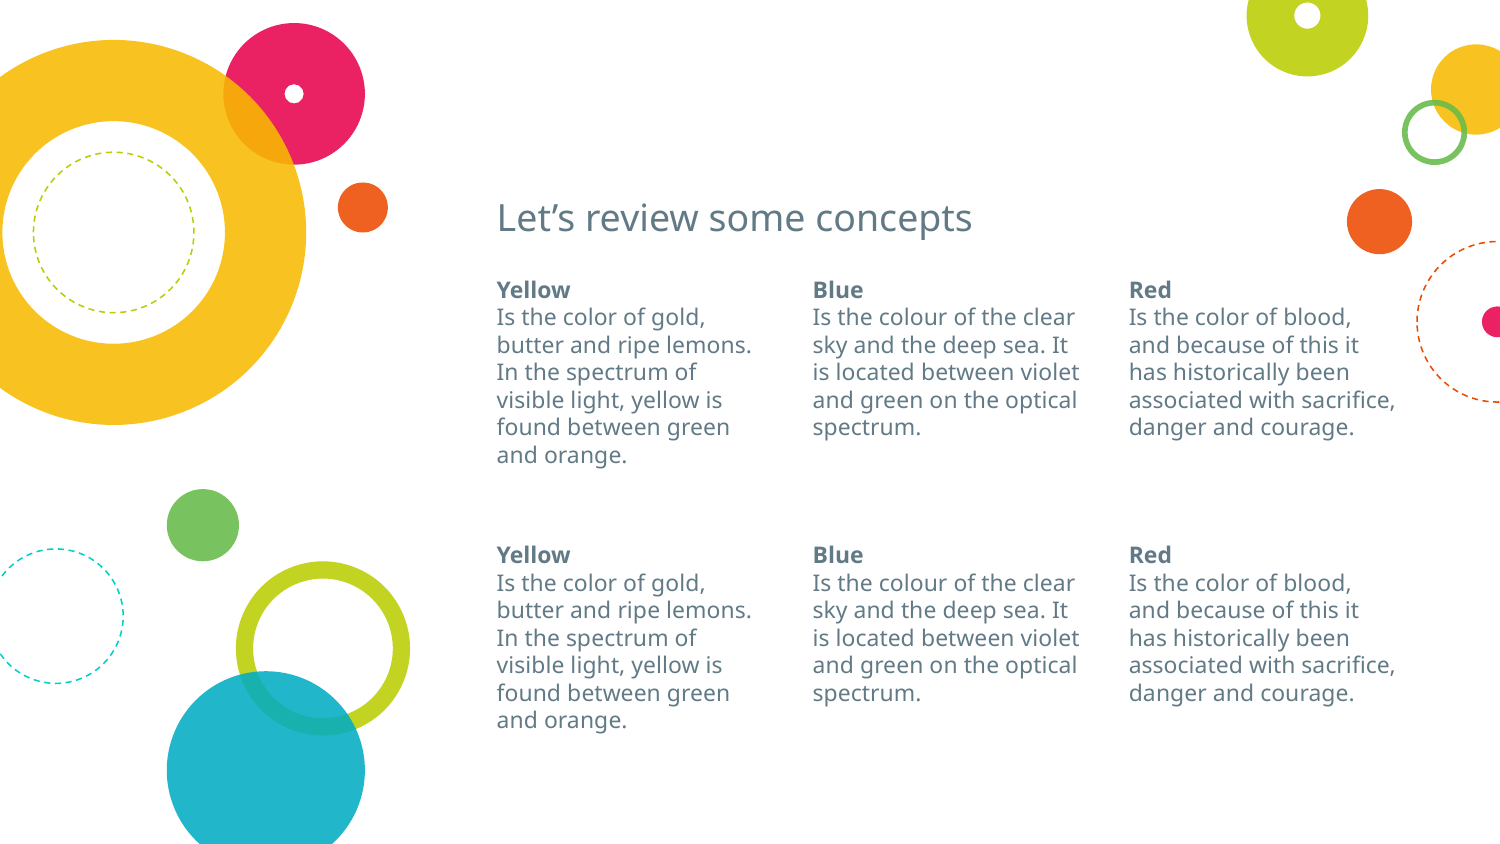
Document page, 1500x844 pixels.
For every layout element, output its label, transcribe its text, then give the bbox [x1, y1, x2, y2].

list Blue Is the colour of the clear sky and the deep sea. It is located between violet and green on the optical spectrum. [797, 525, 1099, 675]
list Yellow Is the color of gold, butter and ripe lemons. In the spectrum of visible light, yellow is found between green and orange. [481, 525, 783, 675]
title Let’s review some concepts [481, 149, 1347, 255]
list Blue Is the colour of the clear sky and the deep sea. It is located between violet and green on the optical spectrum. [797, 260, 1099, 410]
list Yellow Is the color of gold, butter and ripe lemons. In the spectrum of visible light, yellow is found between green and orange. [481, 260, 783, 410]
list Red Is the color of blood, and because of this it has historically been associated with sacrifice, danger and courage. [1113, 260, 1415, 410]
list Red Is the color of blood, and because of this it has historically been associated with sacrifice, danger and courage. [1113, 525, 1415, 675]
